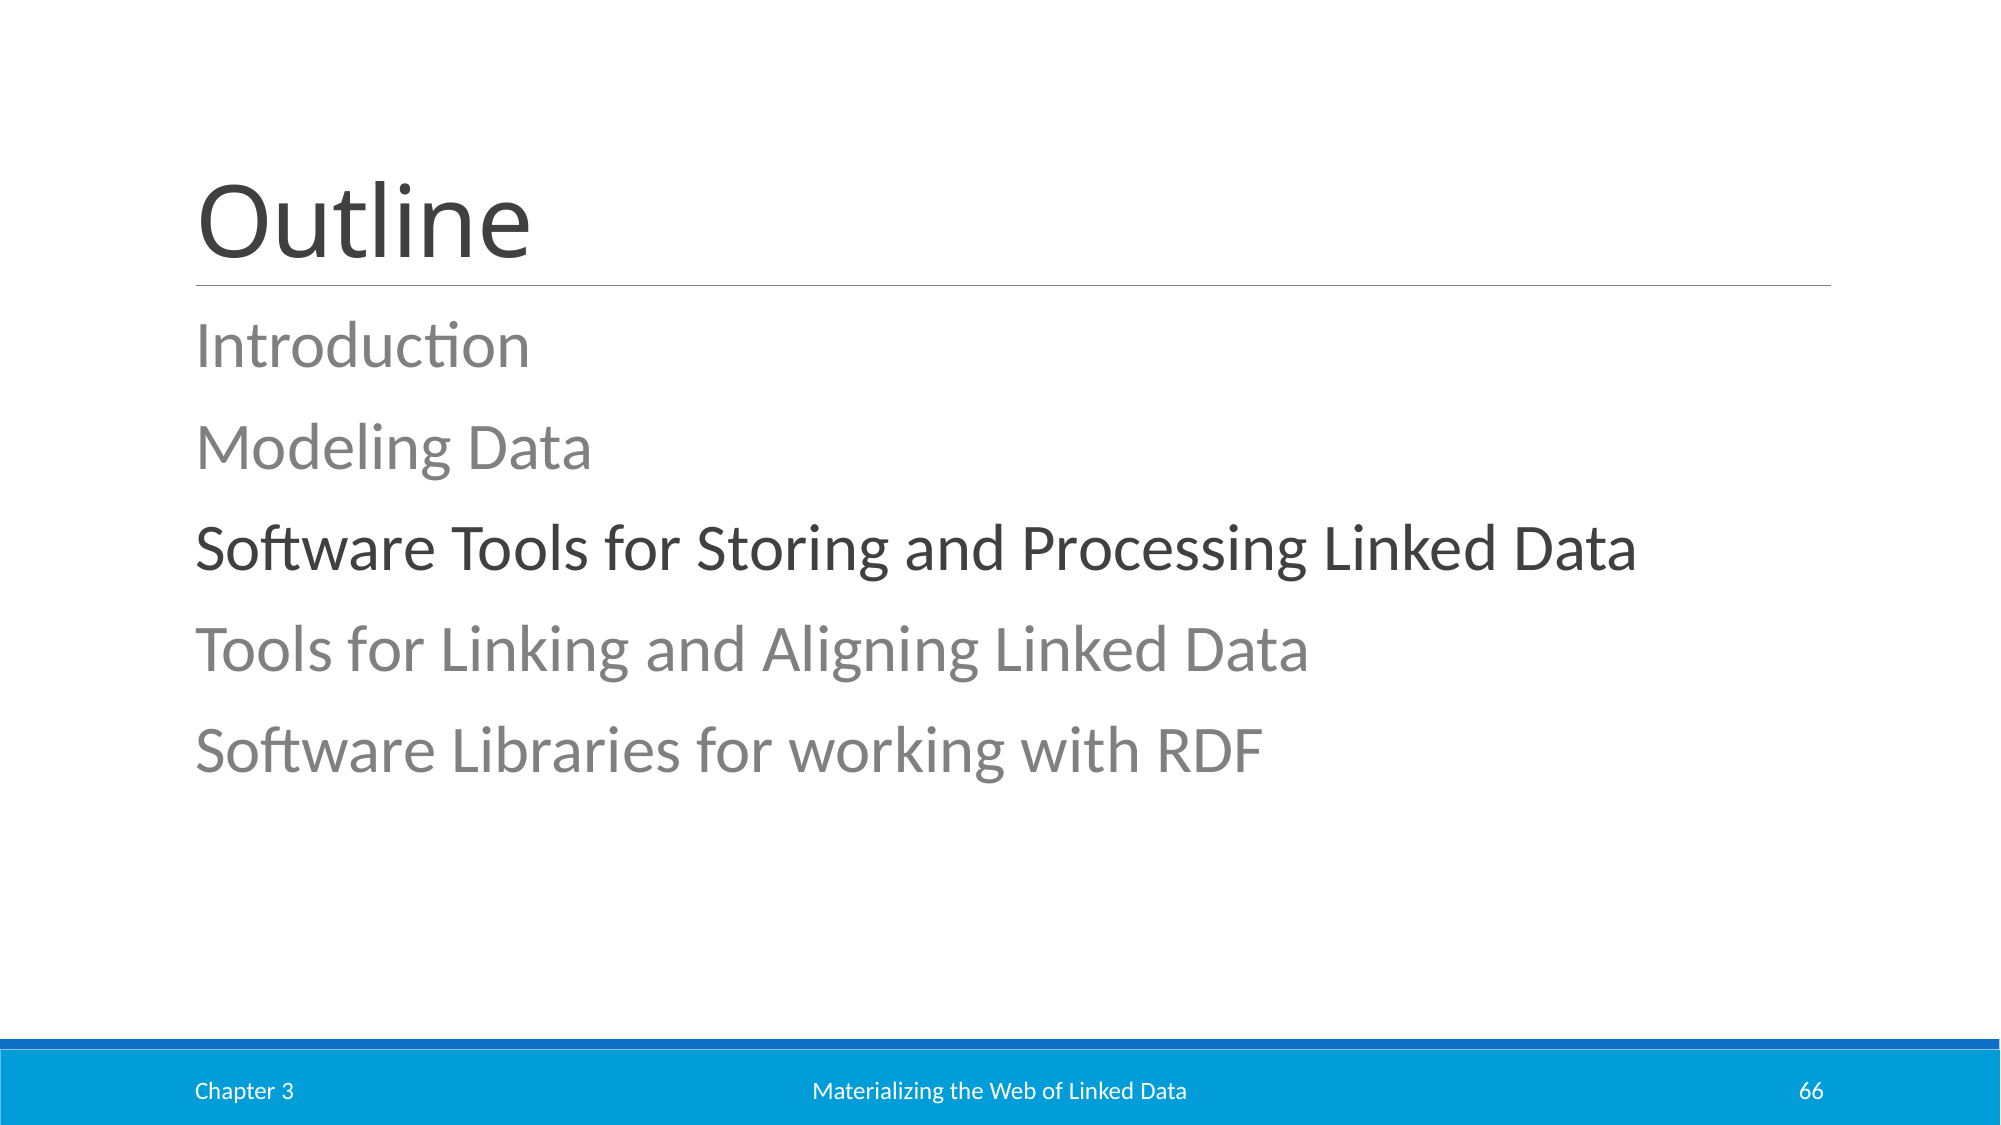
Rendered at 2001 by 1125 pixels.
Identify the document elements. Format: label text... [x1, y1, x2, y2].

slide_number Chapter 3 [180, 1059, 586, 1120]
slide_number 66 [1624, 1059, 1840, 1120]
list Introduction Modeling Data Software Tools for Storing and Processing Linked Data Tools for Linking and Aligning Linked Data Software Libraries for working with RDF [180, 302, 1830, 963]
footer Materializing the Web of Linked Data [604, 1059, 1396, 1120]
title Outline [180, 47, 1830, 285]
